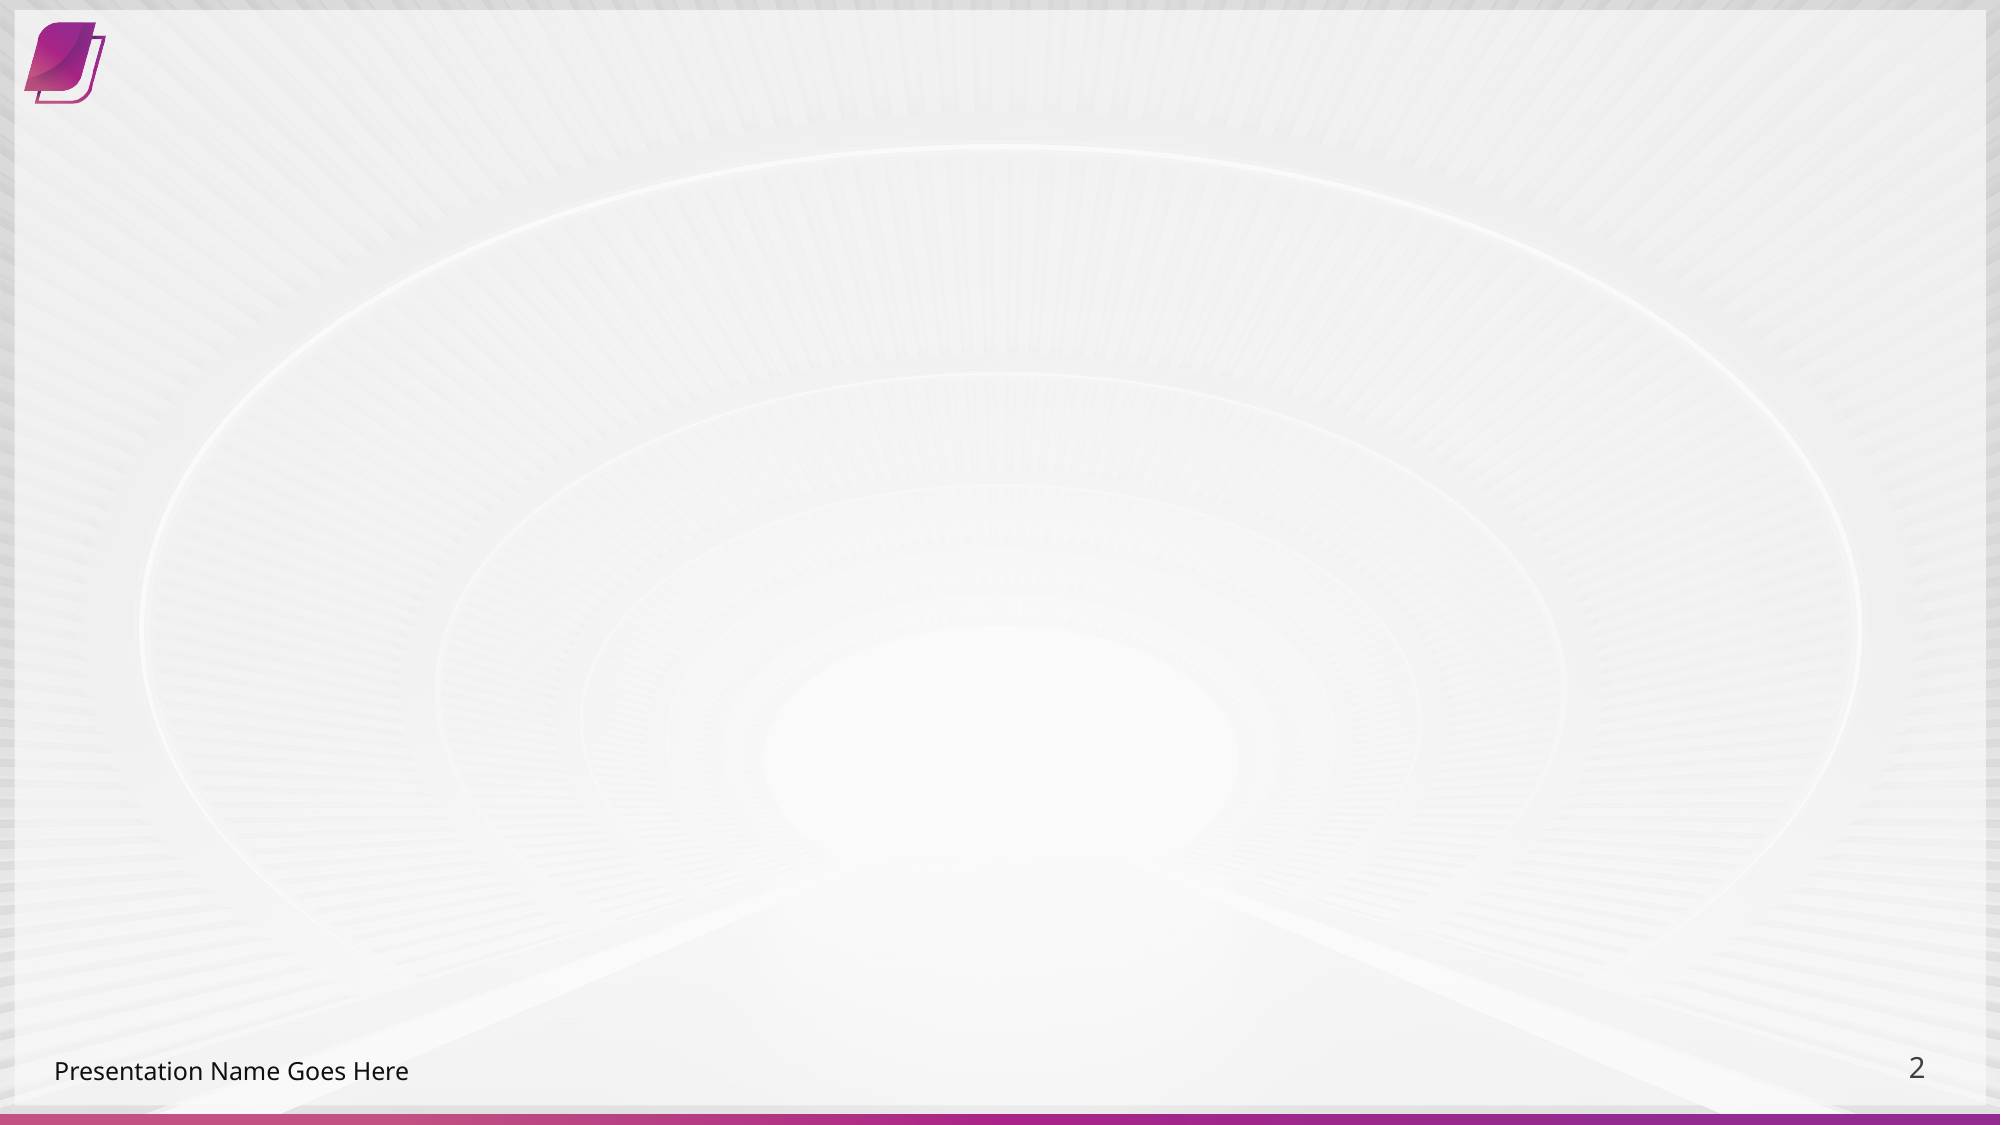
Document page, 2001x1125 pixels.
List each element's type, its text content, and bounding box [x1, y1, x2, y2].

slide_number 2 [1490, 1039, 1941, 1100]
picture [0, 1114, 2000, 1125]
footer Presentation Name Goes Here [39, 1042, 715, 1103]
picture [24, 22, 106, 104]
